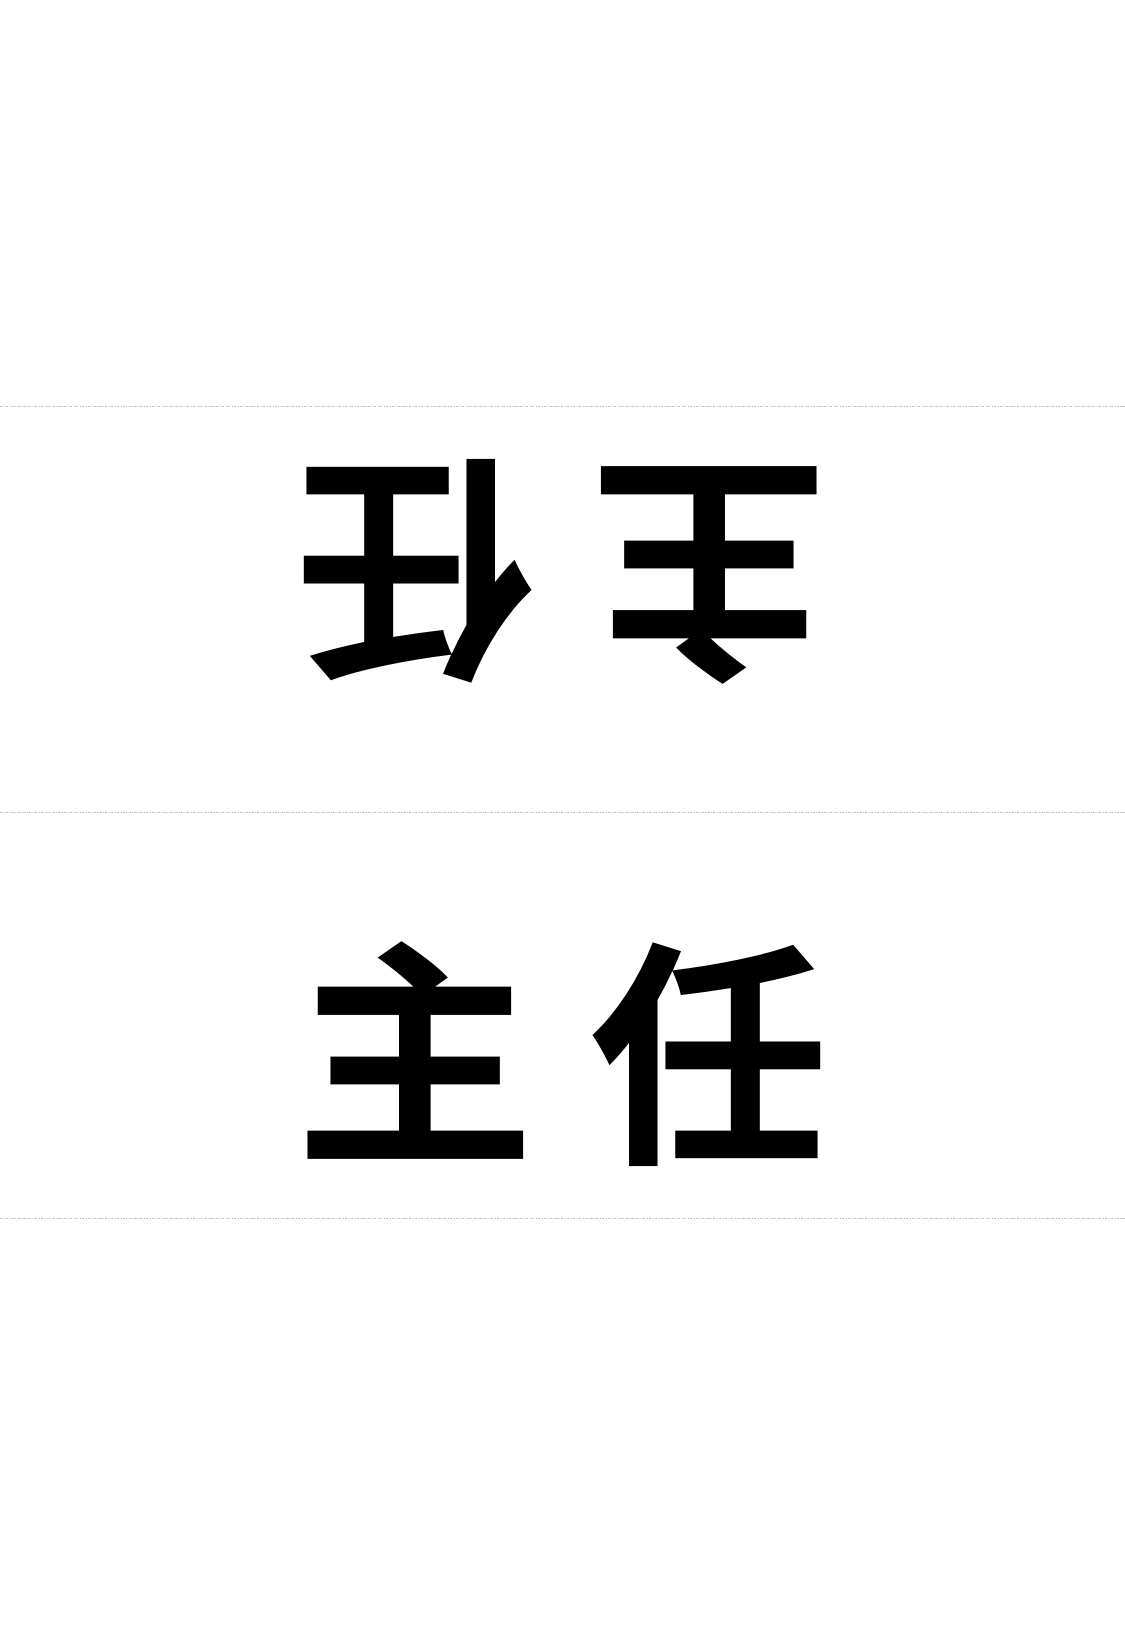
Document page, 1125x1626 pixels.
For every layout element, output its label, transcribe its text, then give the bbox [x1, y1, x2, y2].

text_box 主 任 [280, 898, 844, 1201]
text_box 主 任 [281, 425, 845, 728]
